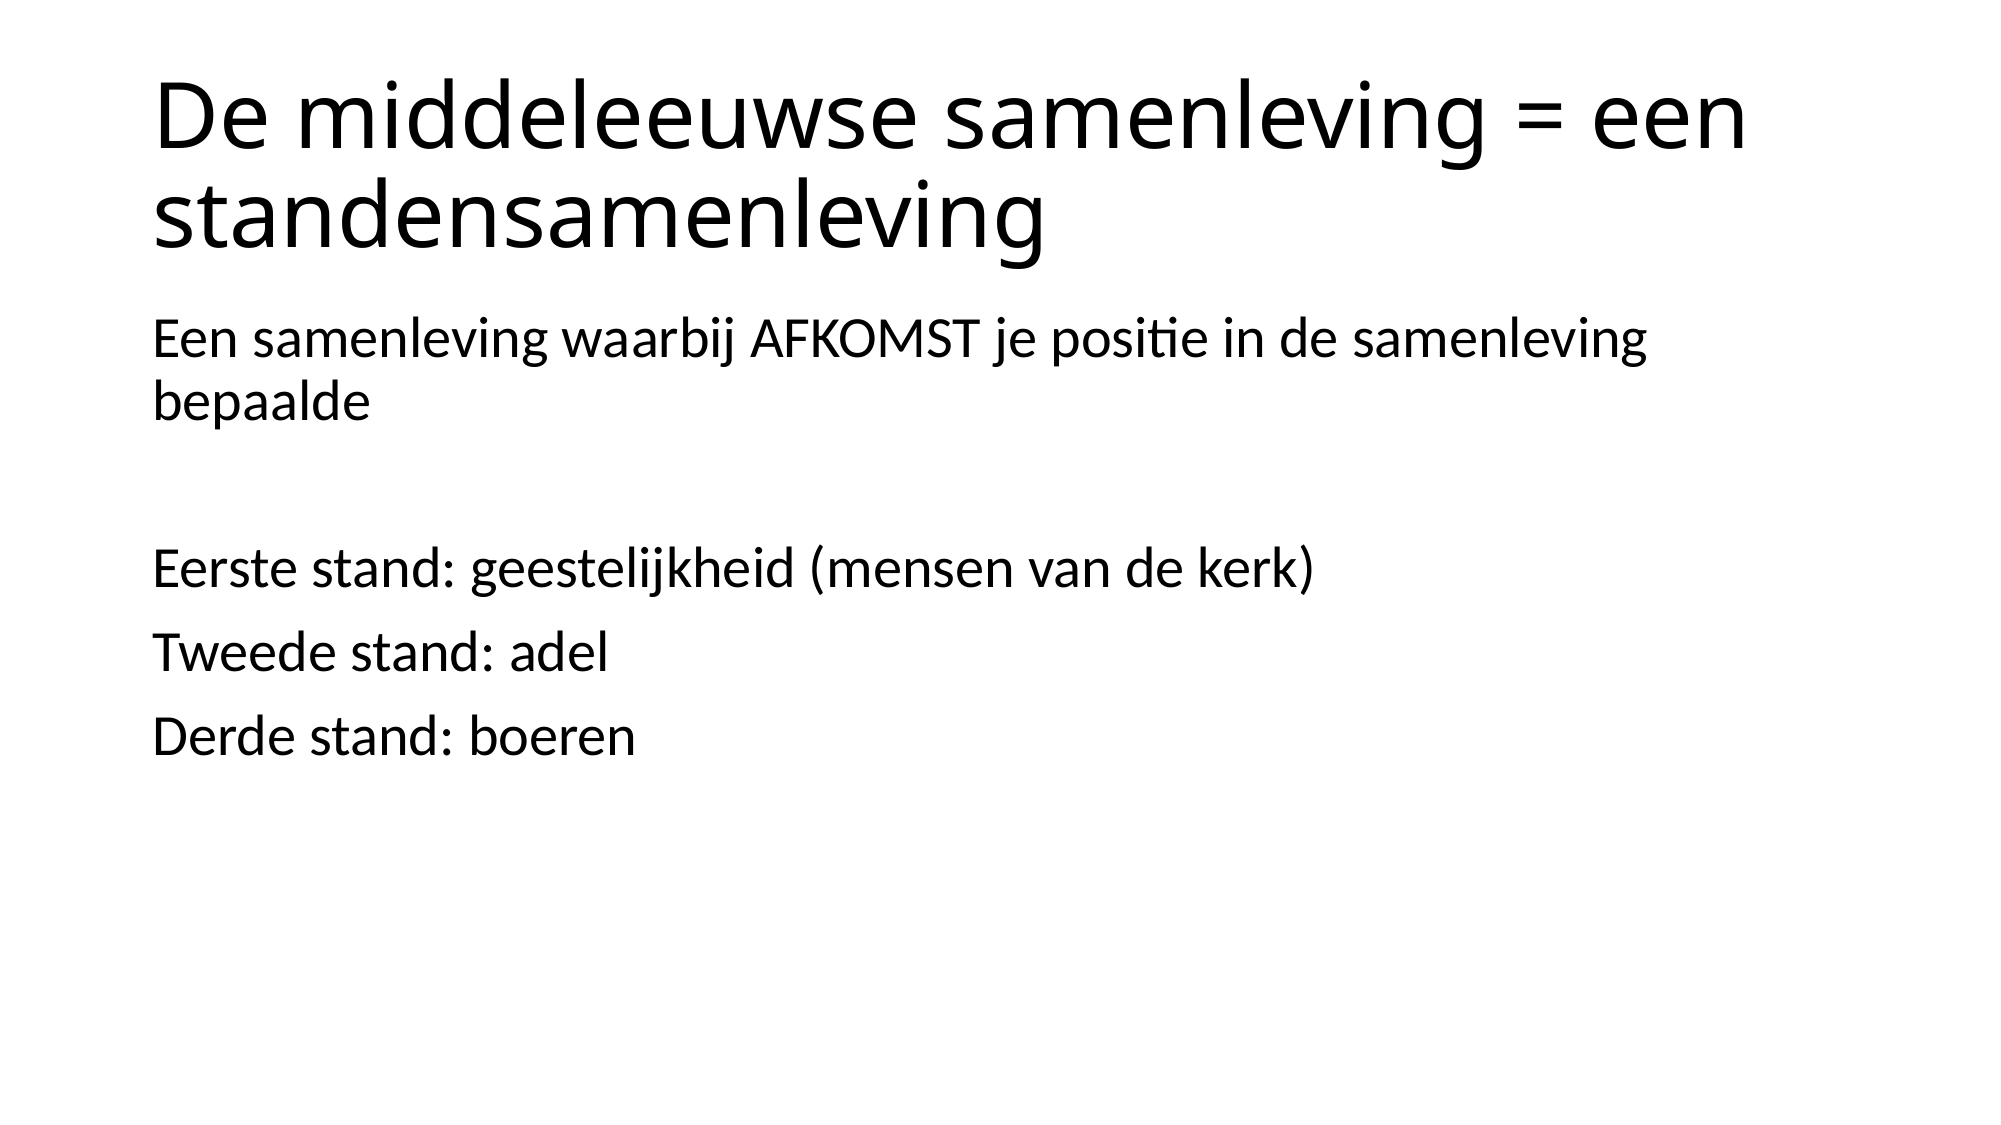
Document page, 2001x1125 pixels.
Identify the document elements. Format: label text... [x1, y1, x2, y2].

title De middeleeuwse samenleving = een standensamenleving [137, 59, 1863, 278]
list Een samenleving waarbij AFKOMST je positie in de samenleving bepaalde Eerste stand: geestelijkheid (mensen van de kerk) Tweede stand: adel Derde stand: boeren [137, 299, 1863, 1014]
